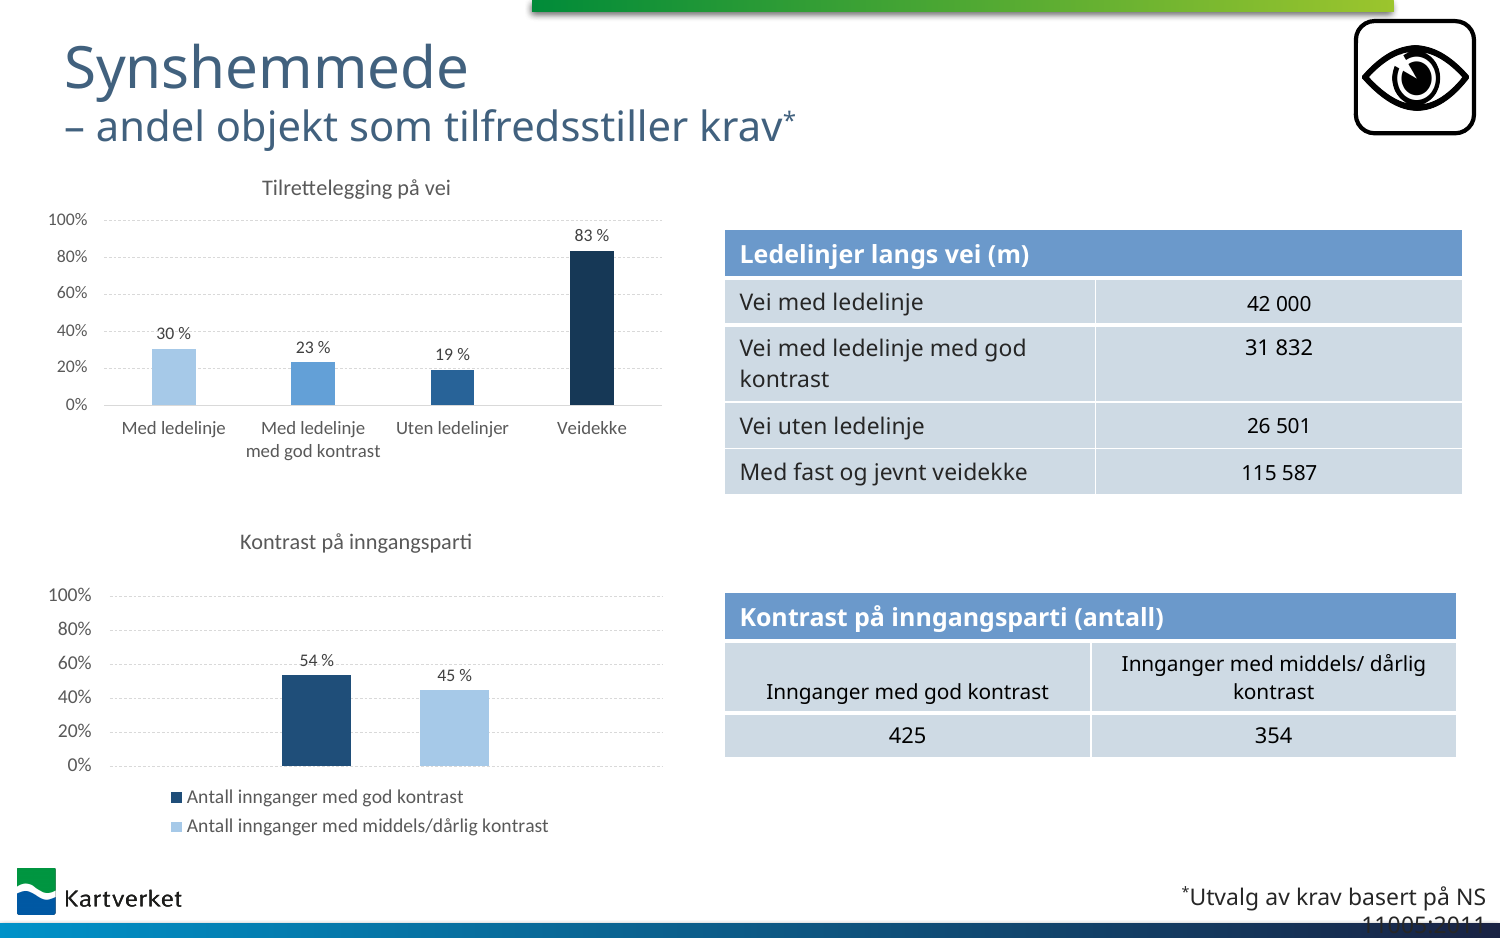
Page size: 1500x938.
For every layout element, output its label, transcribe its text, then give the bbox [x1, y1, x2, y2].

text_box *Utvalg av krav basert på NS 11005:2011 [1068, 873, 1500, 938]
table_cell 26 501 [1096, 403, 1462, 448]
picture [41, 166, 673, 492]
table_header Ledelinjer langs vei (m) [725, 230, 1462, 276]
text_box Synshemmede – andel objekt som tilfredsstiller krav* [49, 24, 1431, 158]
table_cell Innganger med god kontrast [725, 643, 1090, 711]
table_header Kontrast på inngangsparti (antall) [725, 593, 1456, 639]
picture [41, 520, 673, 846]
table_cell 31 832 [1096, 327, 1462, 401]
table_cell Vei uten ledelinje [725, 403, 1095, 448]
table_cell 425 [725, 715, 1090, 757]
table_cell 115 587 [1096, 449, 1462, 494]
table_cell Vei med ledelinje [725, 280, 1095, 323]
table_cell Vei med ledelinje med god kontrast [725, 327, 1095, 401]
table_cell Innganger med middels/ dårlig kontrast [1092, 643, 1456, 711]
table_cell 354 [1092, 715, 1456, 757]
table_cell 42 000 [1096, 280, 1462, 323]
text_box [1355, 20, 1475, 134]
table_cell Med fast og jevnt veidekke [725, 449, 1095, 494]
